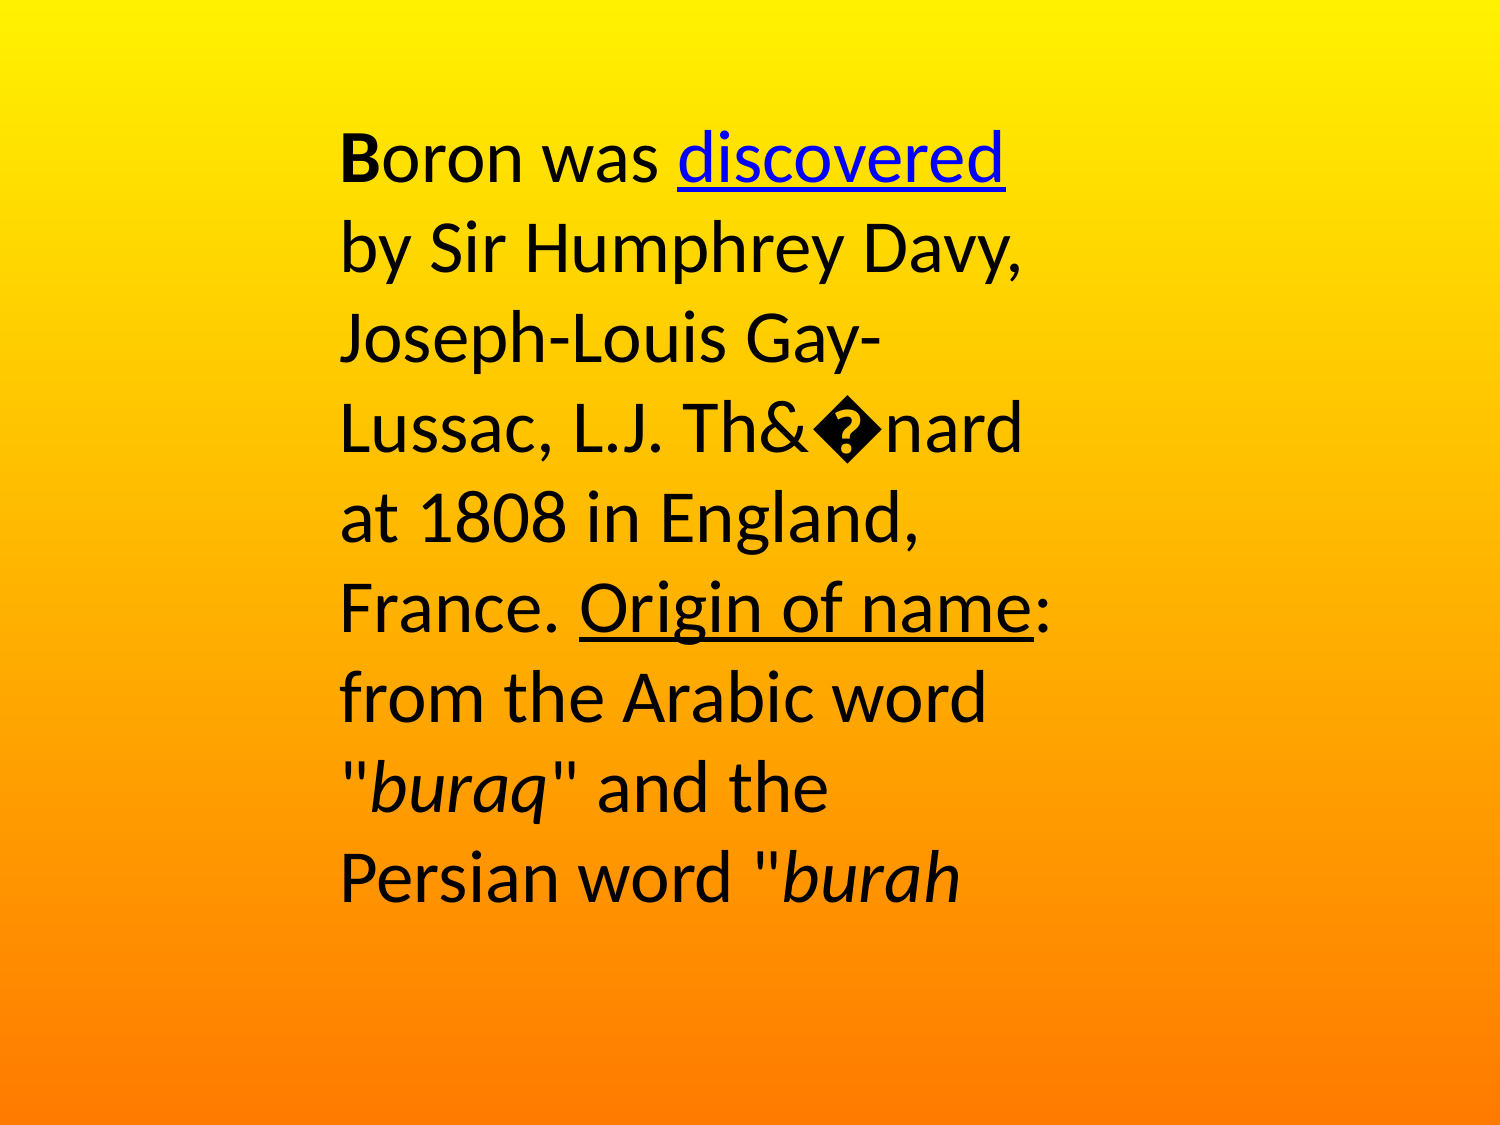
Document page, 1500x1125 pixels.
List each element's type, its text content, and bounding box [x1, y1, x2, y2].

text_box Boron was discovered by Sir Humphrey Davy, Joseph-Louis Gay-Lussac, L.J. Th&�nard at 1808 in England, France. Origin of name: from the Arabic word "buraq" and the Persian word "burah [324, 99, 1075, 925]
